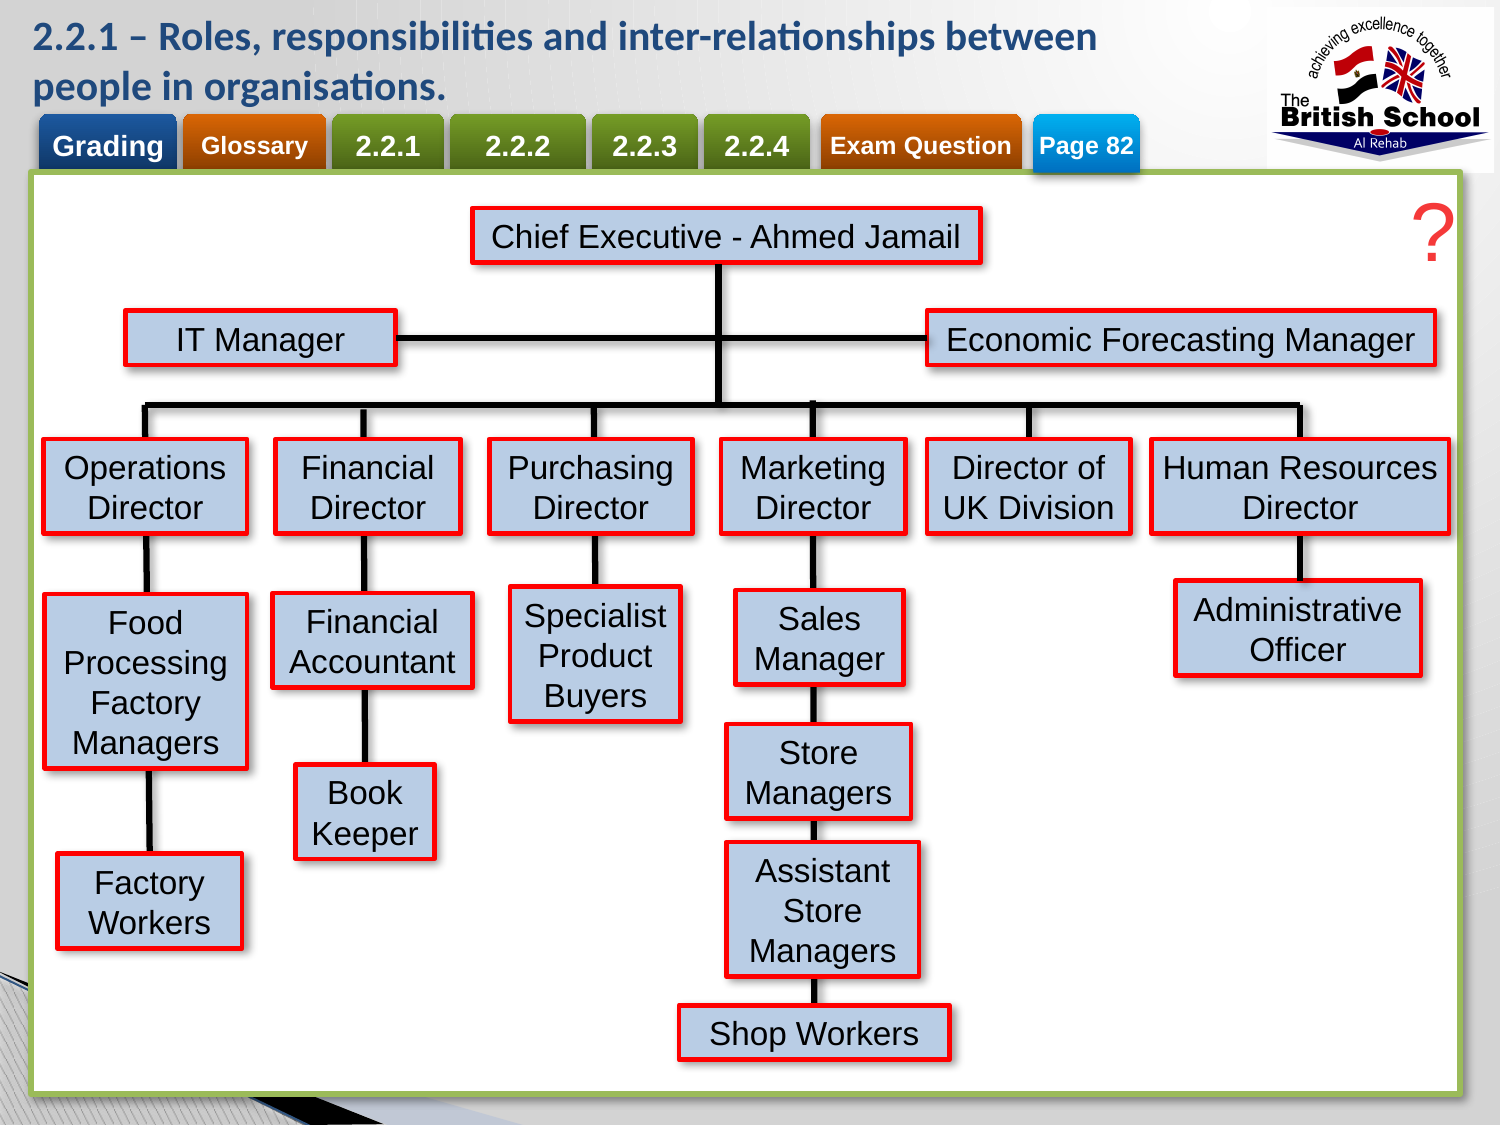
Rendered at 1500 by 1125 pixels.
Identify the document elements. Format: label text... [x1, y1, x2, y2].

text_box Marketing Director [820, 438, 906, 534]
text_box Financial Director [275, 438, 357, 534]
text_box Assistant Store Managers [726, 842, 806, 977]
text_box Factory Workers [57, 853, 242, 949]
text_box Store Managers [820, 723, 911, 819]
text_box IT Manager [125, 310, 396, 365]
picture [1267, 7, 1495, 173]
text_box Shop Workers [679, 1005, 950, 1060]
picture [281, 1114, 303, 1125]
text_box Book Keeper [295, 764, 435, 859]
text_box Sales Manager [820, 590, 904, 685]
text_box Financial Director [372, 438, 461, 534]
text_box ? [1396, 170, 1456, 286]
text_box Sales Manager [735, 590, 806, 685]
text_box Administrative Officer [1175, 580, 1421, 676]
text_box Financial Accountant [272, 592, 357, 688]
text_box Operations Director [43, 438, 138, 534]
title 2.2.1 – Roles, responsibilities and inter-relationships between people in organisations. [17, 7, 1235, 110]
text_box Food Processing Factory Managers [155, 593, 247, 769]
text_box Human Resources Director [1151, 438, 1295, 534]
text_box Page 82 [1033, 114, 1140, 173]
text_box Operations Director [155, 438, 247, 534]
text_box Financial Accountant [372, 592, 473, 688]
text_box Purchasing Director [601, 438, 693, 534]
text_box Purchasing Director [489, 438, 587, 534]
text_box Director of UK Division [927, 438, 1131, 534]
text_box Human Resources Director [1305, 438, 1449, 534]
text_box Food Processing Factory Managers [44, 593, 138, 769]
text_box Marketing Director [721, 438, 806, 534]
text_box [144, 404, 150, 855]
text_box Economic Forecasting Manager [927, 310, 1436, 365]
text_box Chief Executive - Ahmed Jamail [472, 208, 981, 263]
text_box Store Managers [726, 723, 806, 819]
text_box Specialist Product Buyers [509, 586, 681, 722]
text_box Assistant Store Managers [820, 842, 920, 977]
